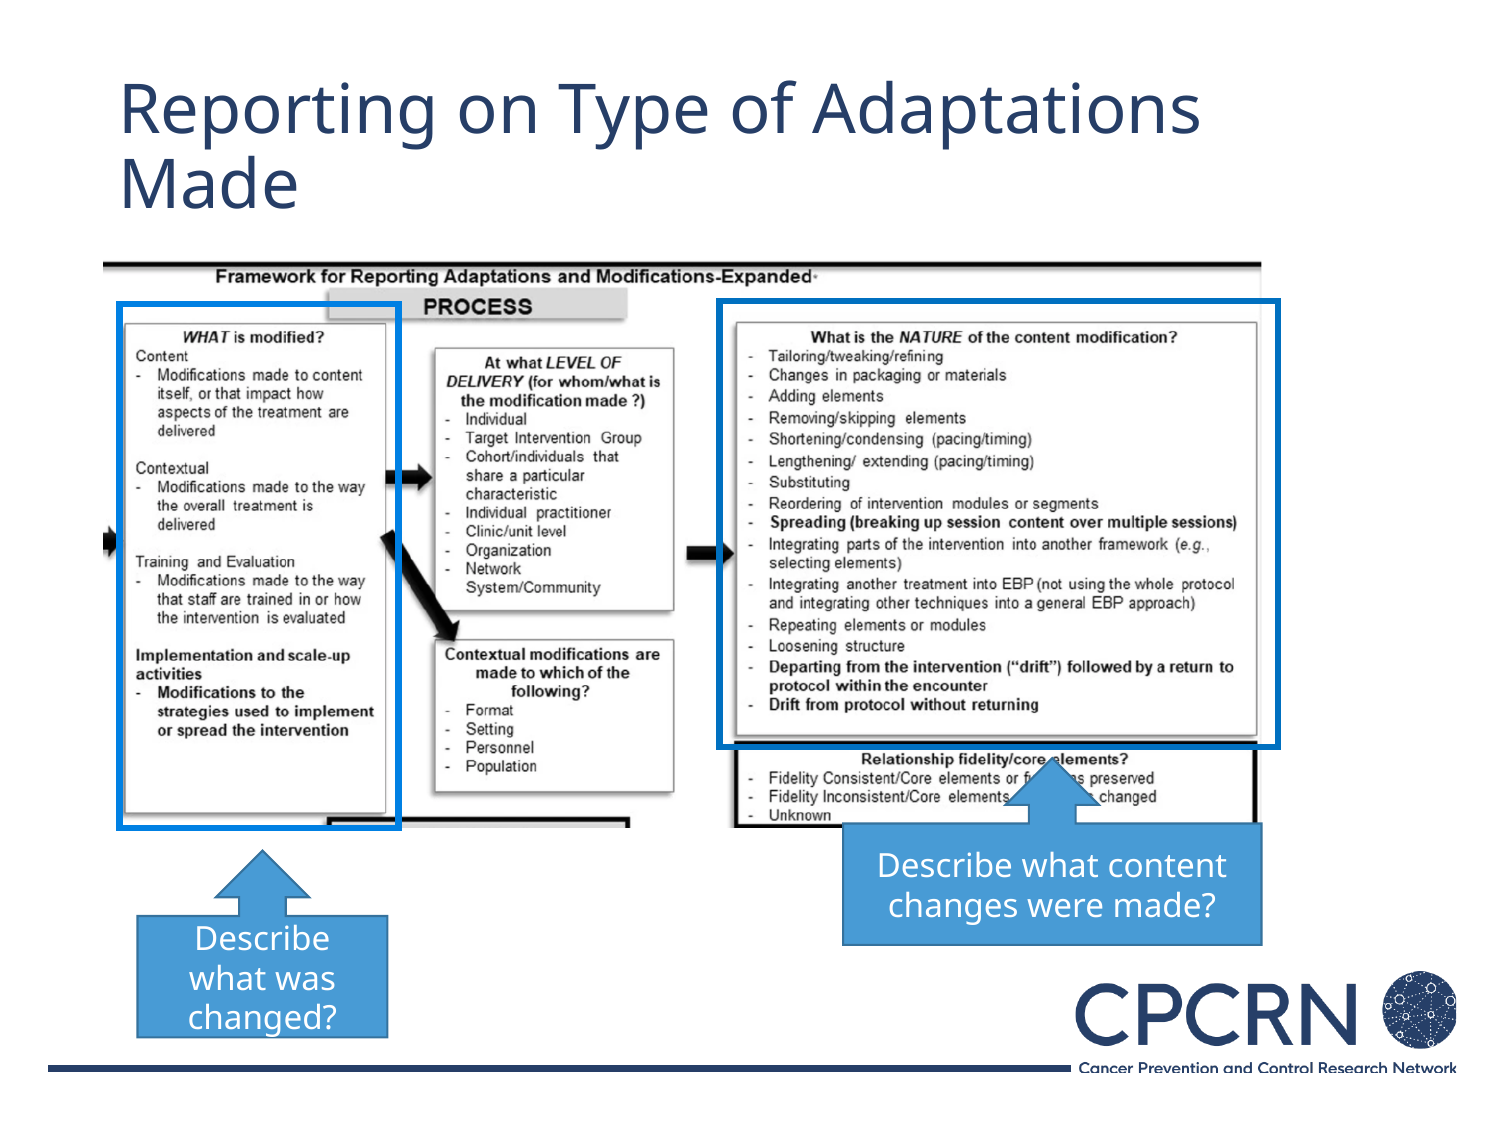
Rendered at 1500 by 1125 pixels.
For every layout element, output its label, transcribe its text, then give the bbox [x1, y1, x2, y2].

text_box Describe what content changes were made? [842, 822, 1263, 946]
text_box [1262, 300, 1279, 748]
text_box Describe what was changed? [136, 849, 389, 1039]
title Reporting on Type of Adaptations Made [103, 61, 1397, 236]
picture [103, 258, 1262, 828]
